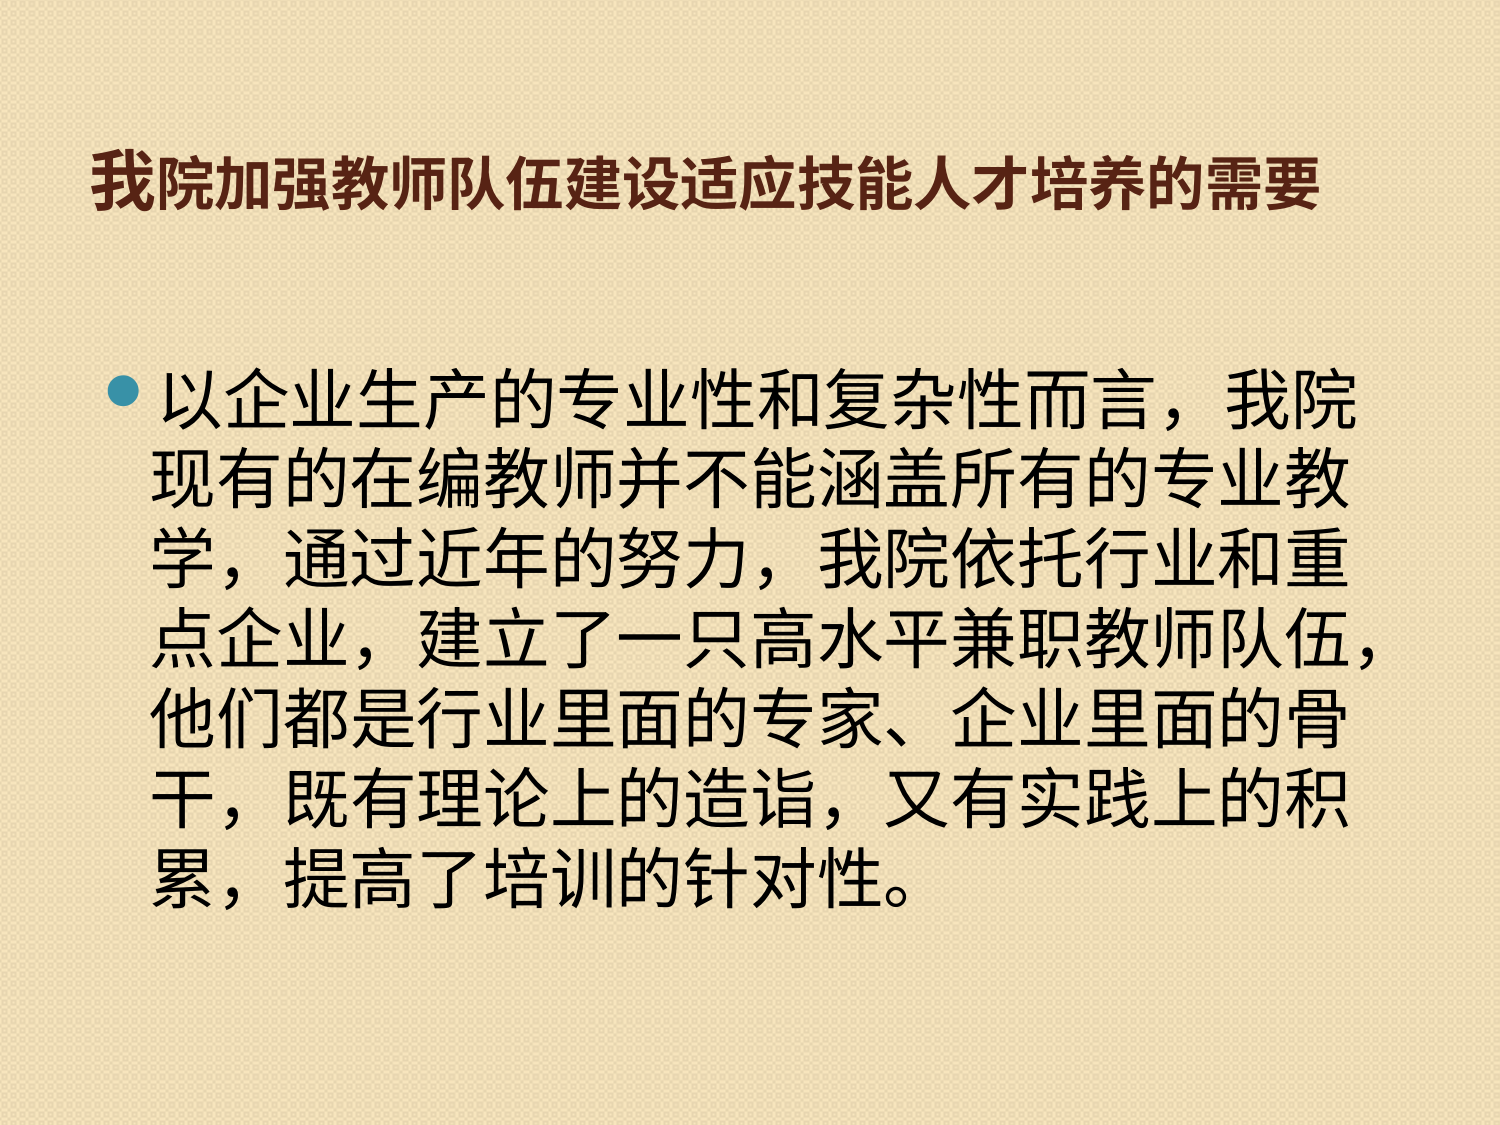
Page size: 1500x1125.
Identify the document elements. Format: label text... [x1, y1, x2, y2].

list 以企业生产的专业性和复杂性而言，我院现有的在编教师并不能涵盖所有的专业教学，通过近年的努力，我院依托行业和重点企业，建立了一只高水平兼职教师队伍，他们都是行业里面的专家、企业里面的骨干，既有理论上的造诣，又有实践上的积累，提高了培训的针对性。 [75, 350, 1413, 1005]
title 我院加强教师队伍建设适应技能人才培养的需要 [75, 35, 1412, 227]
